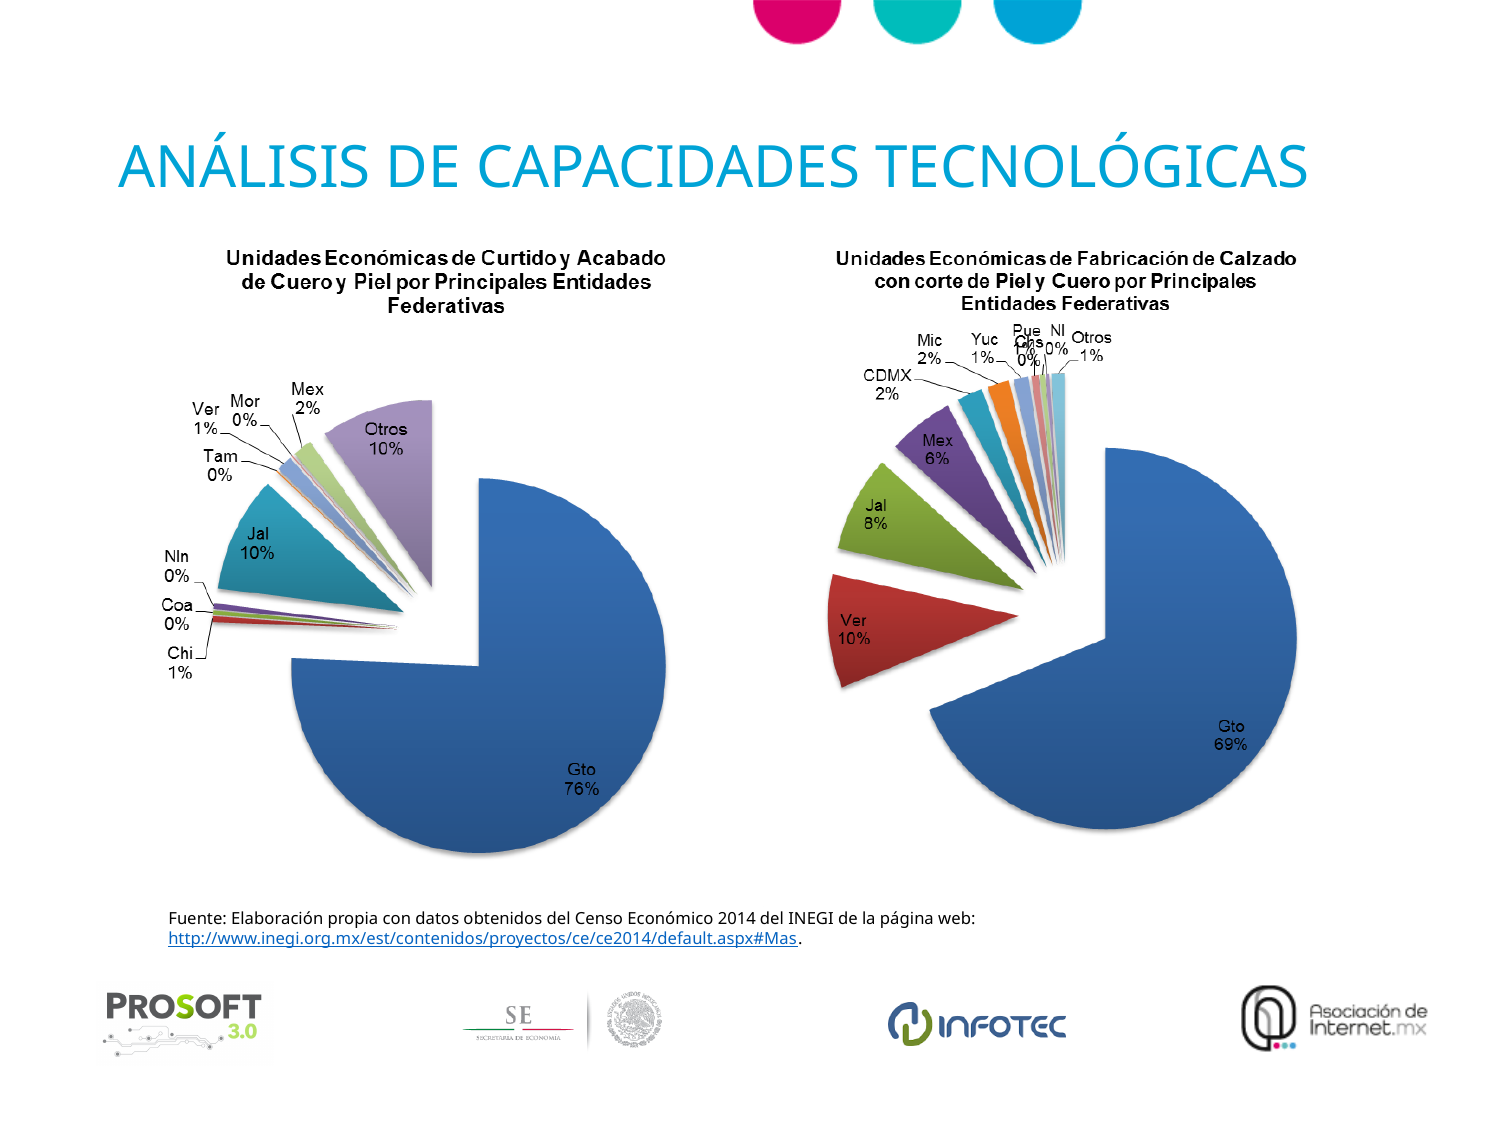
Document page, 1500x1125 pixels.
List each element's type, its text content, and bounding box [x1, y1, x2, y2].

picture [0, 0, 1500, 1125]
text_box Fuente: Elaboración propia con datos obtenidos del Censo Económico 2014 del INEGI de la página web: http://www.inegi.org.mx/est/contenidos/proyectos/ce/ce2014/default.aspx#Mas. [153, 900, 1368, 979]
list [153, 230, 738, 945]
title ANÁLISIS DE CAPACIDADES TECNOLÓGICAS [103, 59, 1449, 278]
